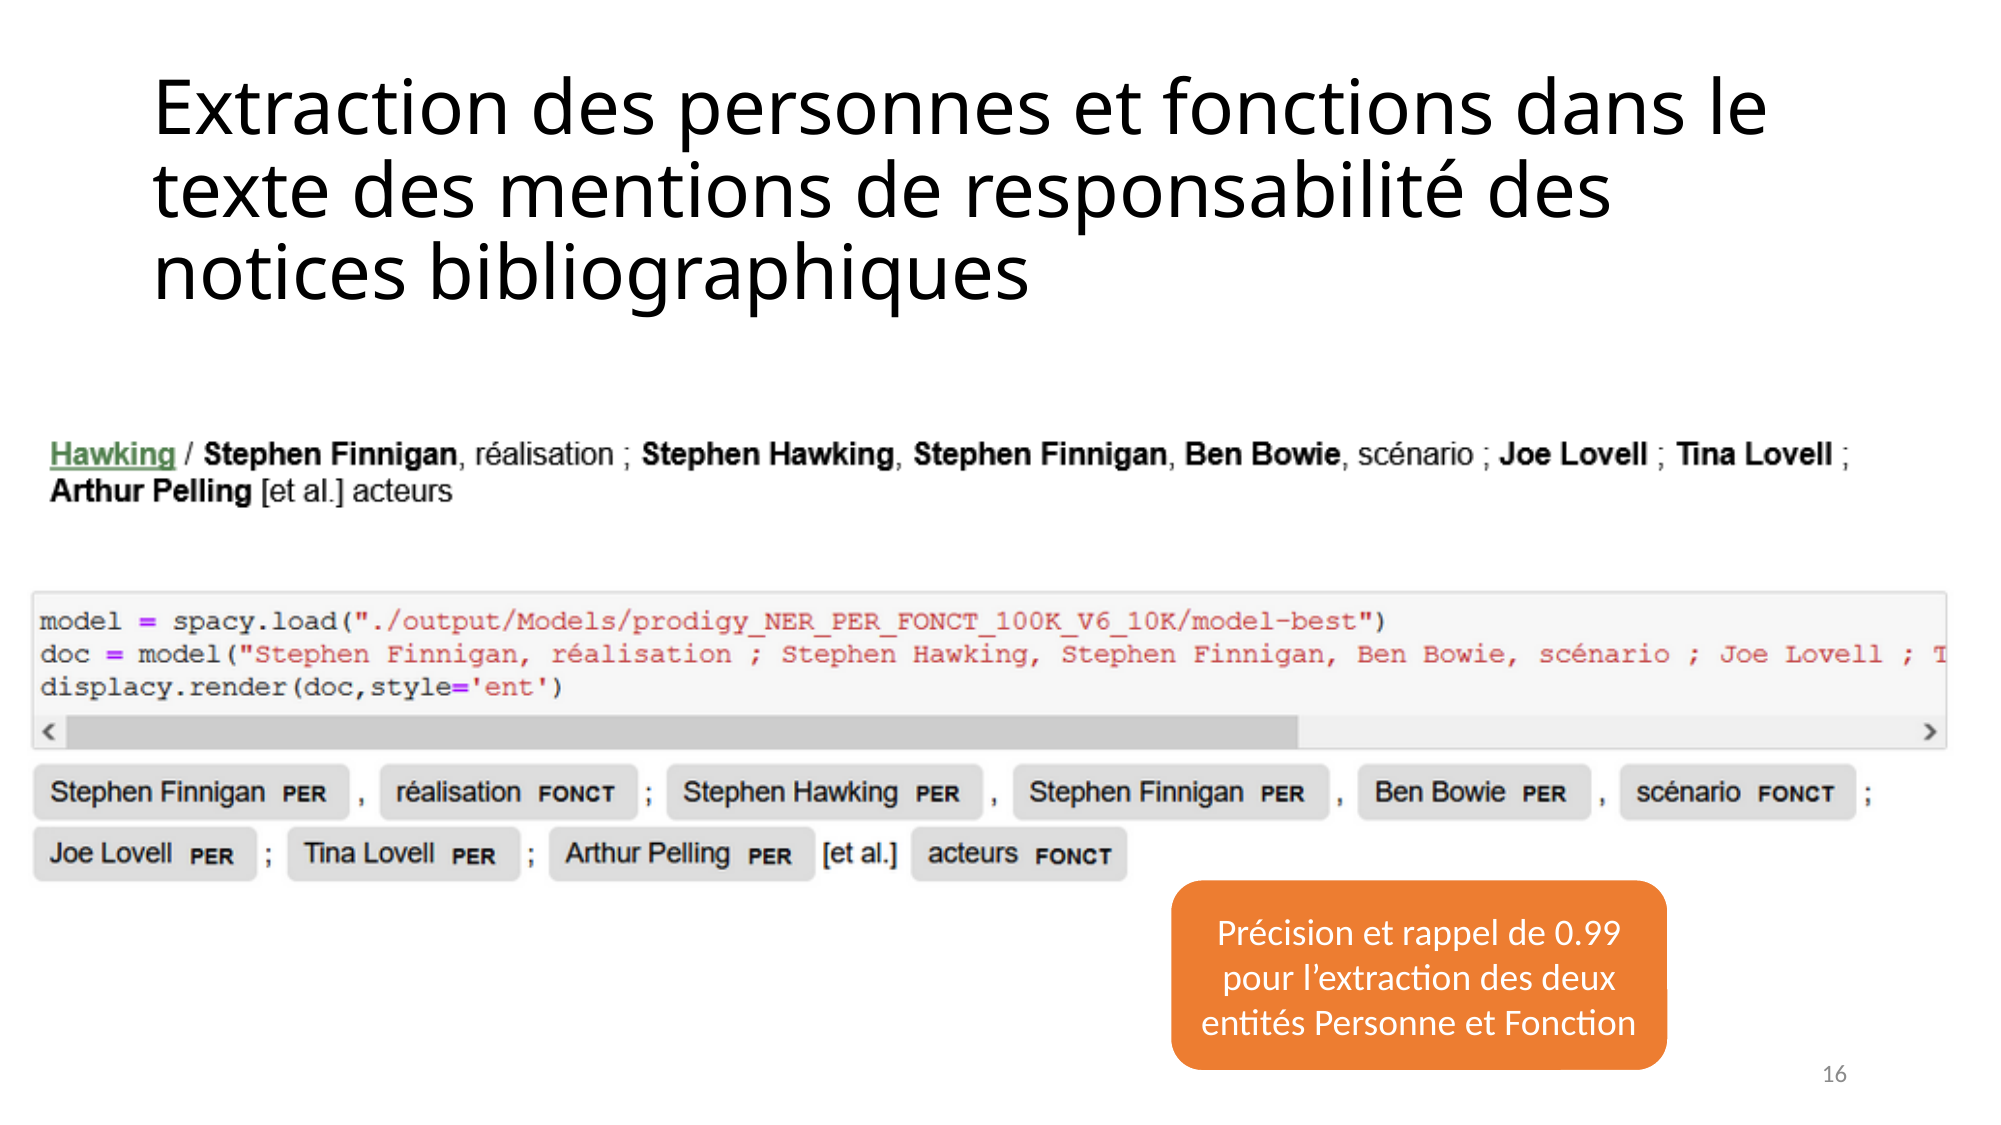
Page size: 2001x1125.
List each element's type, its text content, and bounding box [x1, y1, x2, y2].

picture [27, 415, 1973, 934]
title Extraction des personnes et fonctions dans le texte des mentions de responsabilité des notices bibliographiques [137, 59, 1863, 325]
slide_number 16 [1412, 1042, 1863, 1103]
text_box Précision et rappel de 0.99 pour l’extraction des deux entités Personne et Fonction [1169, 934, 1670, 1073]
